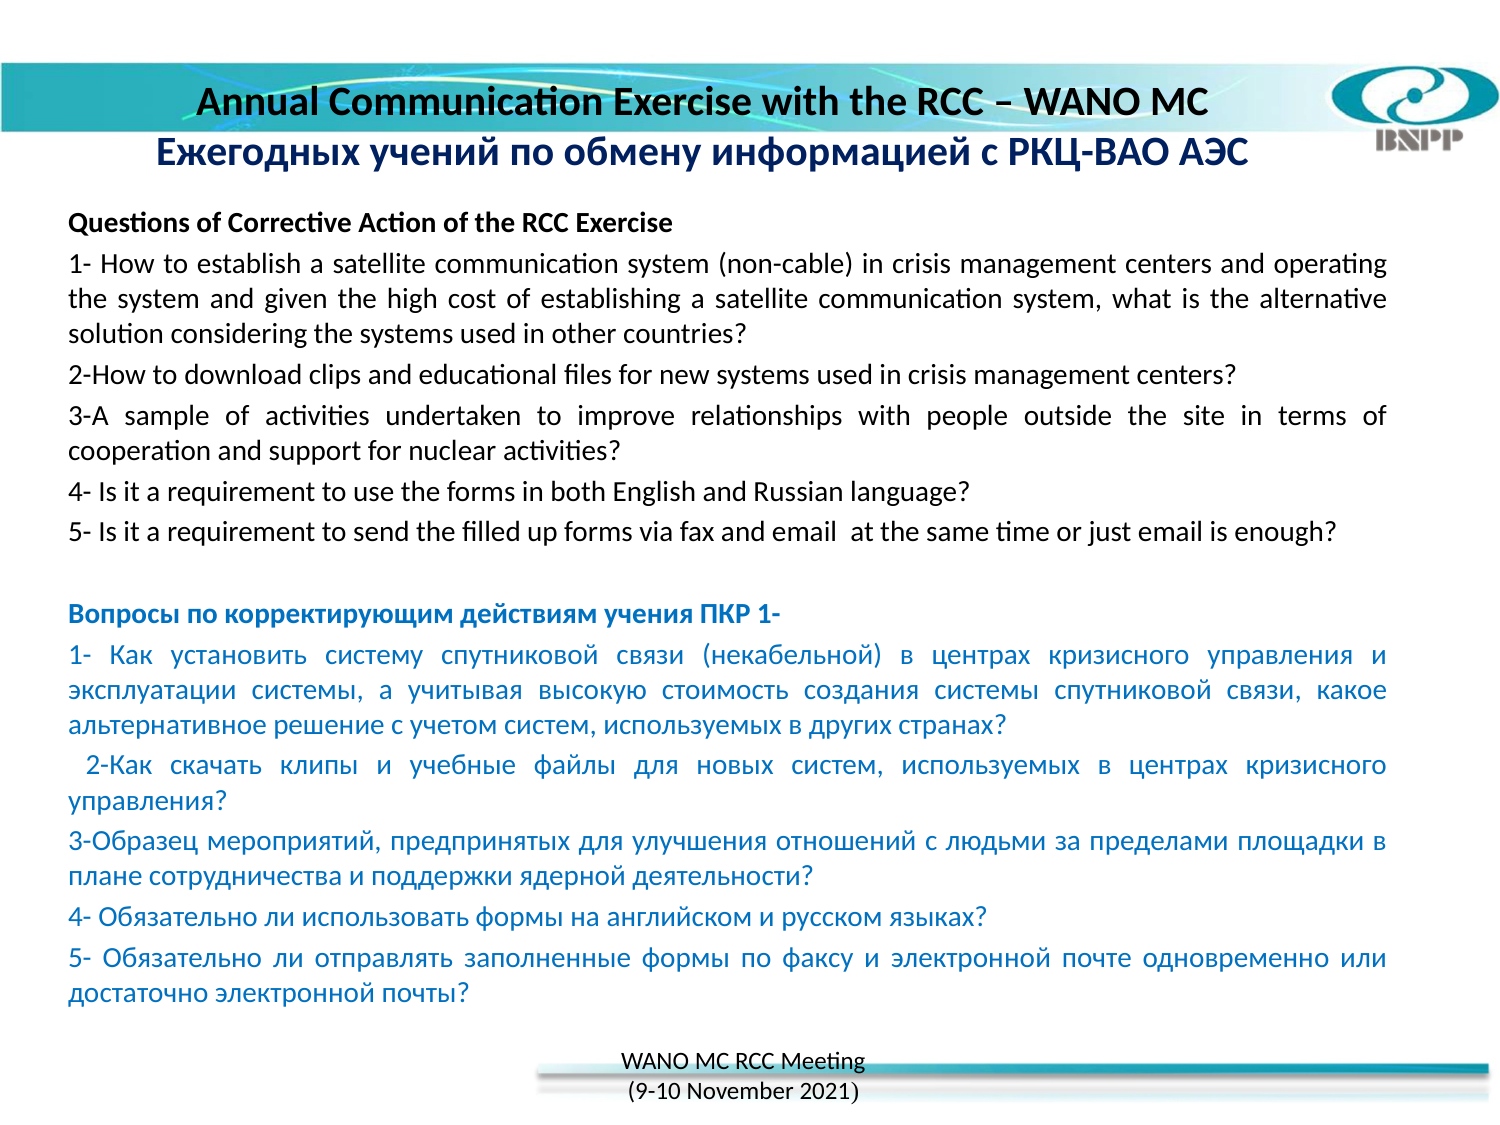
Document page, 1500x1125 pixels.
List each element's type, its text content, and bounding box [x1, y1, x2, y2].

picture [0, 0, 1500, 1125]
text_box WANO MC RCC Meeting (9-10 November 2021) [505, 1024, 981, 1125]
list Questions of Corrective Action of the RCC Exercise 1- How to establish a satellite communication system (non-cable) in crisis management centers and operating the system and given the high cost of establishing a satellite communication system, what is the alternative solution considering the systems used in other countries? 2-How to download clips and educational files for new systems used in crisis management centers? 3-A sample of activities undertaken to improve relationships with people outside the site in terms of cooperation and support for nuclear activities? 4- Is it a requirement to use the forms in both English and Russian language? 5- Is it a requirement to send the filled up forms via fax and email at the same time or just email is enough? Вопросы по корректирующим действиям учения ПКР 1- 1- Как установить систему спутниковой связи (некабельной) в центрах кризисного управления и эксплуатации системы, а учитывая высокую стоимость создания системы спутниковой связи, какое альтернативное решение с учетом систем, используемых в других странах? 2-Как скачать клипы и учебные файлы для новых систем, используемых в центрах кризисного управления? 3-Образец мероприятий, предпринятых для улучшения отношений с людьми за пределами площадки в плане сотрудничества и поддержки ядерной деятельности? 4- Обязательно ли использовать формы на английском и русском языках? 5- Обязательно ли отправлять заполненные формы по факсу и электронной почте одновременно или достаточно электронной почты? [53, 196, 1404, 1024]
text_box Annual Communication Exercise with the RCC – WANO MC Ежегодных учений по обмену информацией с РКЦ-ВАО АЭС [76, 66, 1329, 182]
title [41, 290, 1392, 381]
